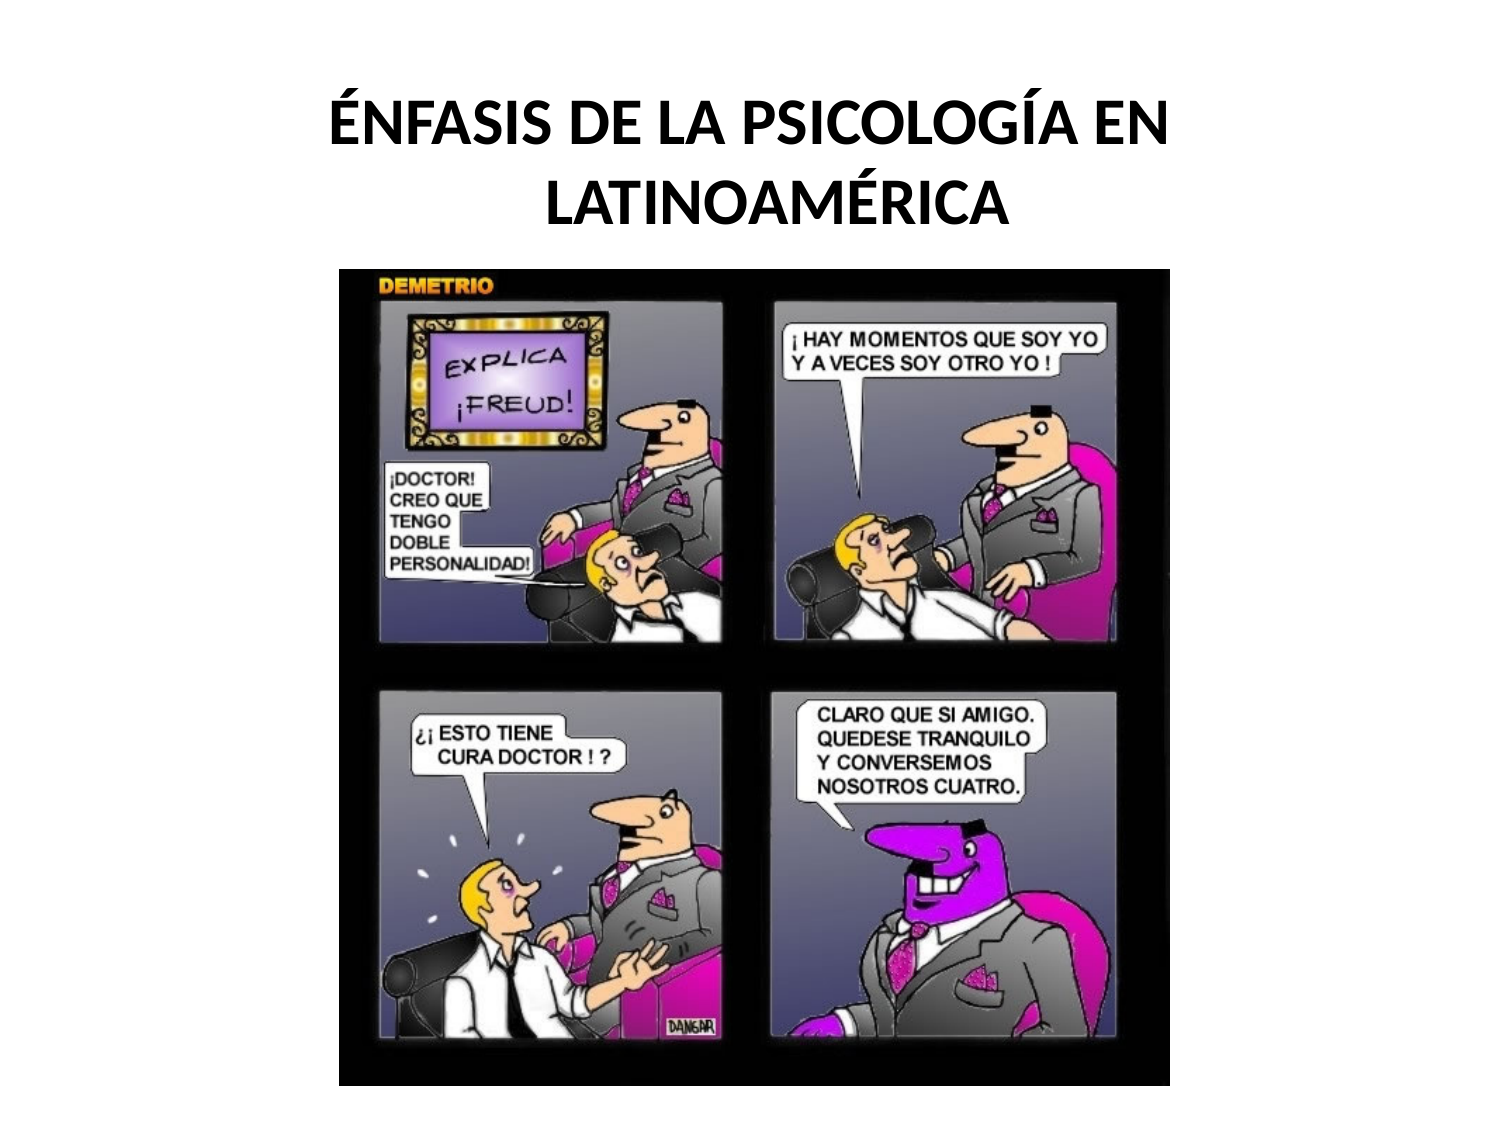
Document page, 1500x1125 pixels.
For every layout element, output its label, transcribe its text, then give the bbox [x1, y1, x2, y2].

list ÉNFASIS DE LA PSICOLOGÍA EN LATINOAMÉRICA [199, 70, 1301, 617]
picture [339, 269, 1170, 1086]
